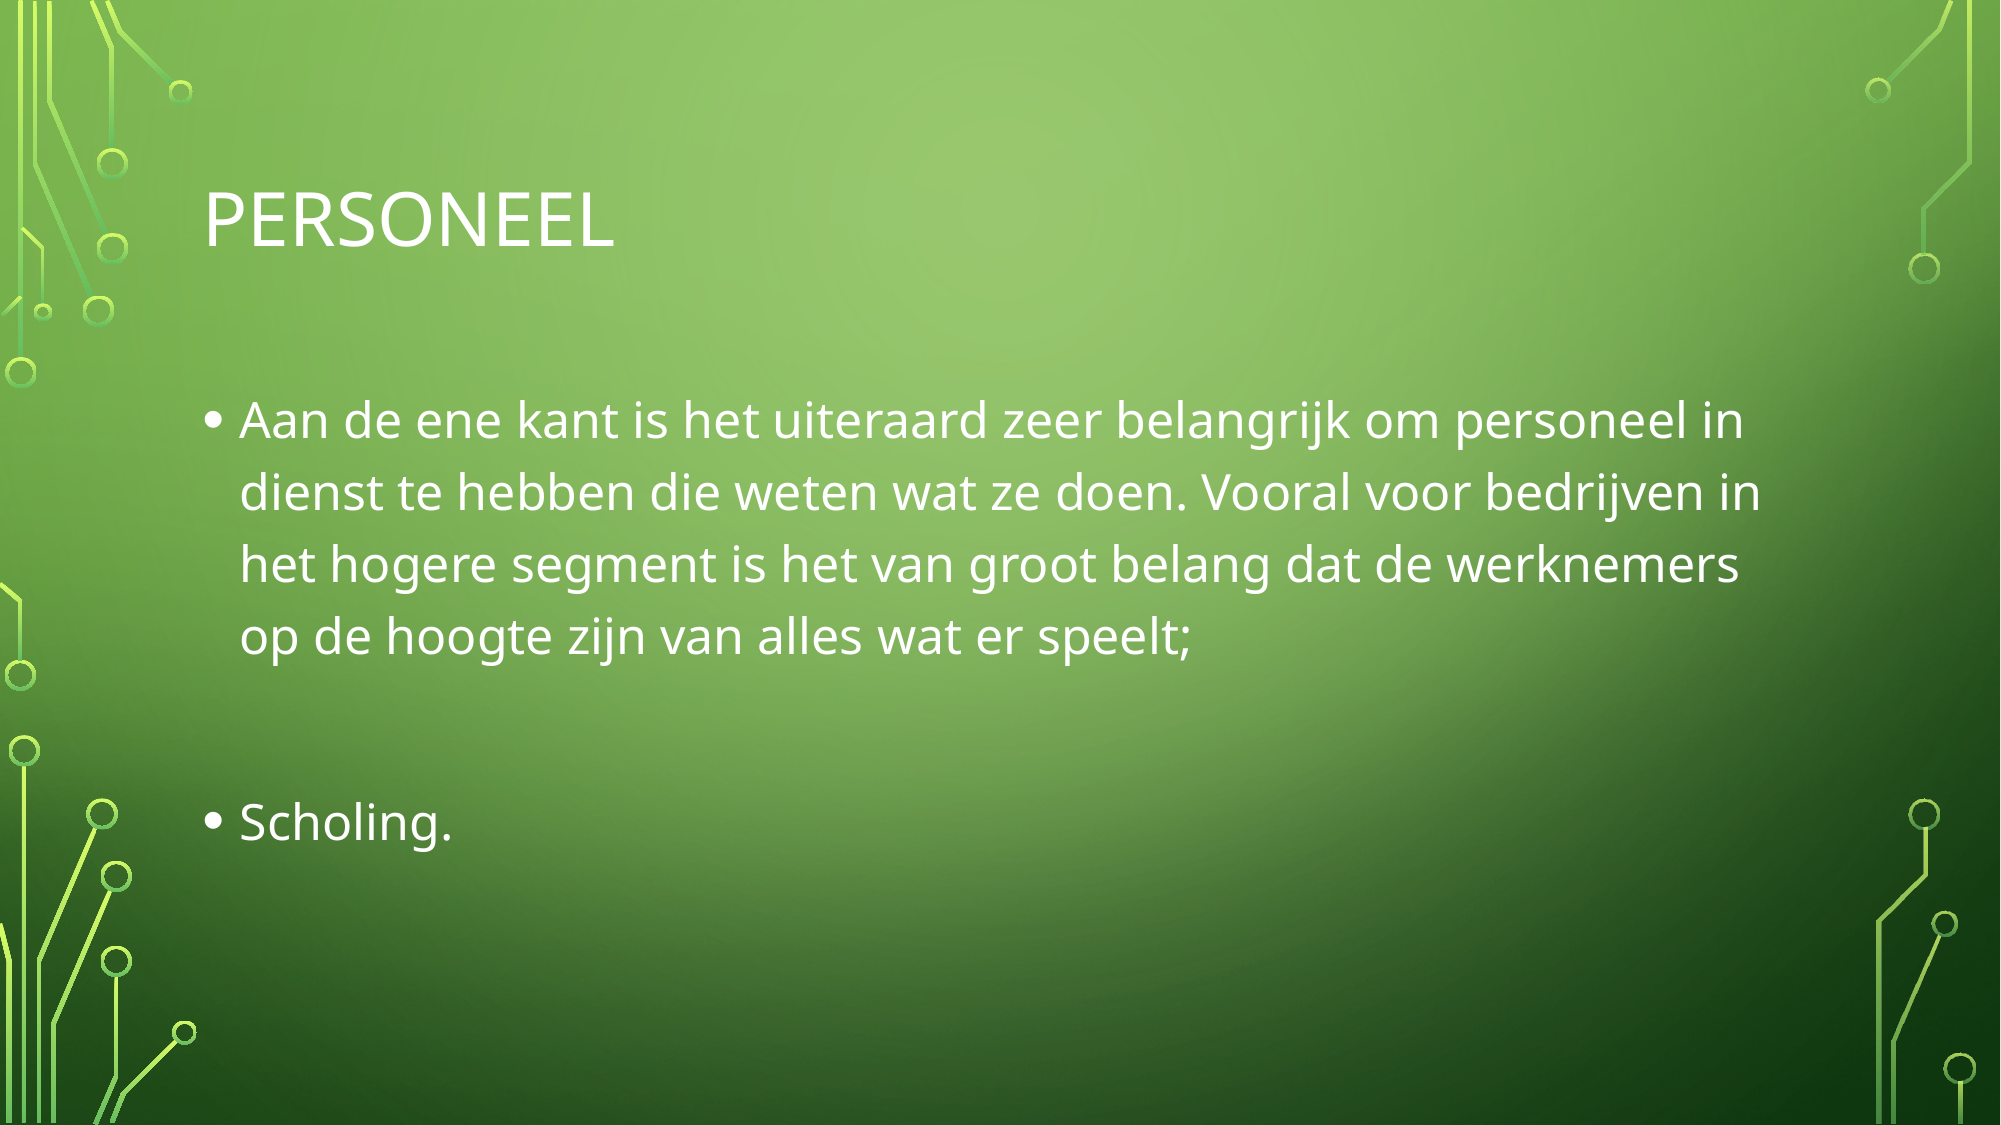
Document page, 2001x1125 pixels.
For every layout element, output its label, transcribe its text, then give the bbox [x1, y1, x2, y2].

title Personeel [187, 101, 1813, 344]
list Aan de ene kant is het uiteraard zeer belangrijk om personeel in dienst te hebben die weten wat ze doen. Vooral voor bedrijven in het hogere segment is het van groot belang dat de werknemers op de hoogte zijn van alles wat er speelt; Scholing. [187, 369, 1813, 950]
